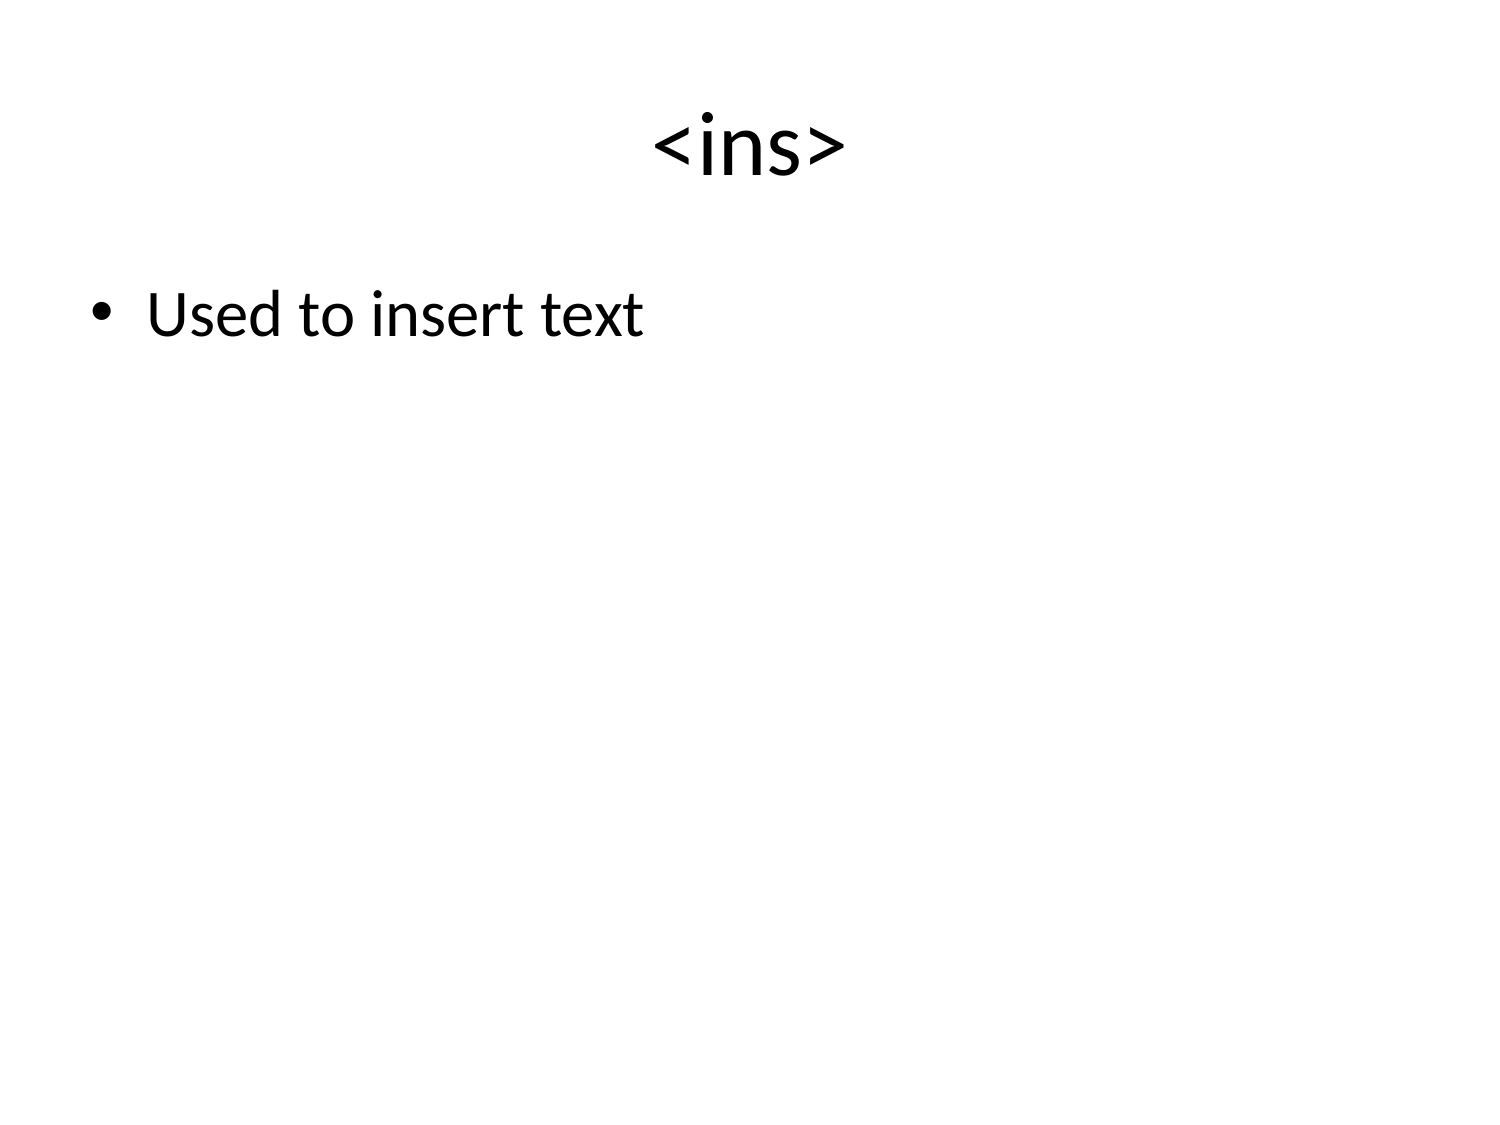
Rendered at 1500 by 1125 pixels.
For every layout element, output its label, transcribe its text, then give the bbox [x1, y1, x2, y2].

list Used to insert text [75, 262, 1425, 1005]
title <ins> [75, 45, 1425, 233]
